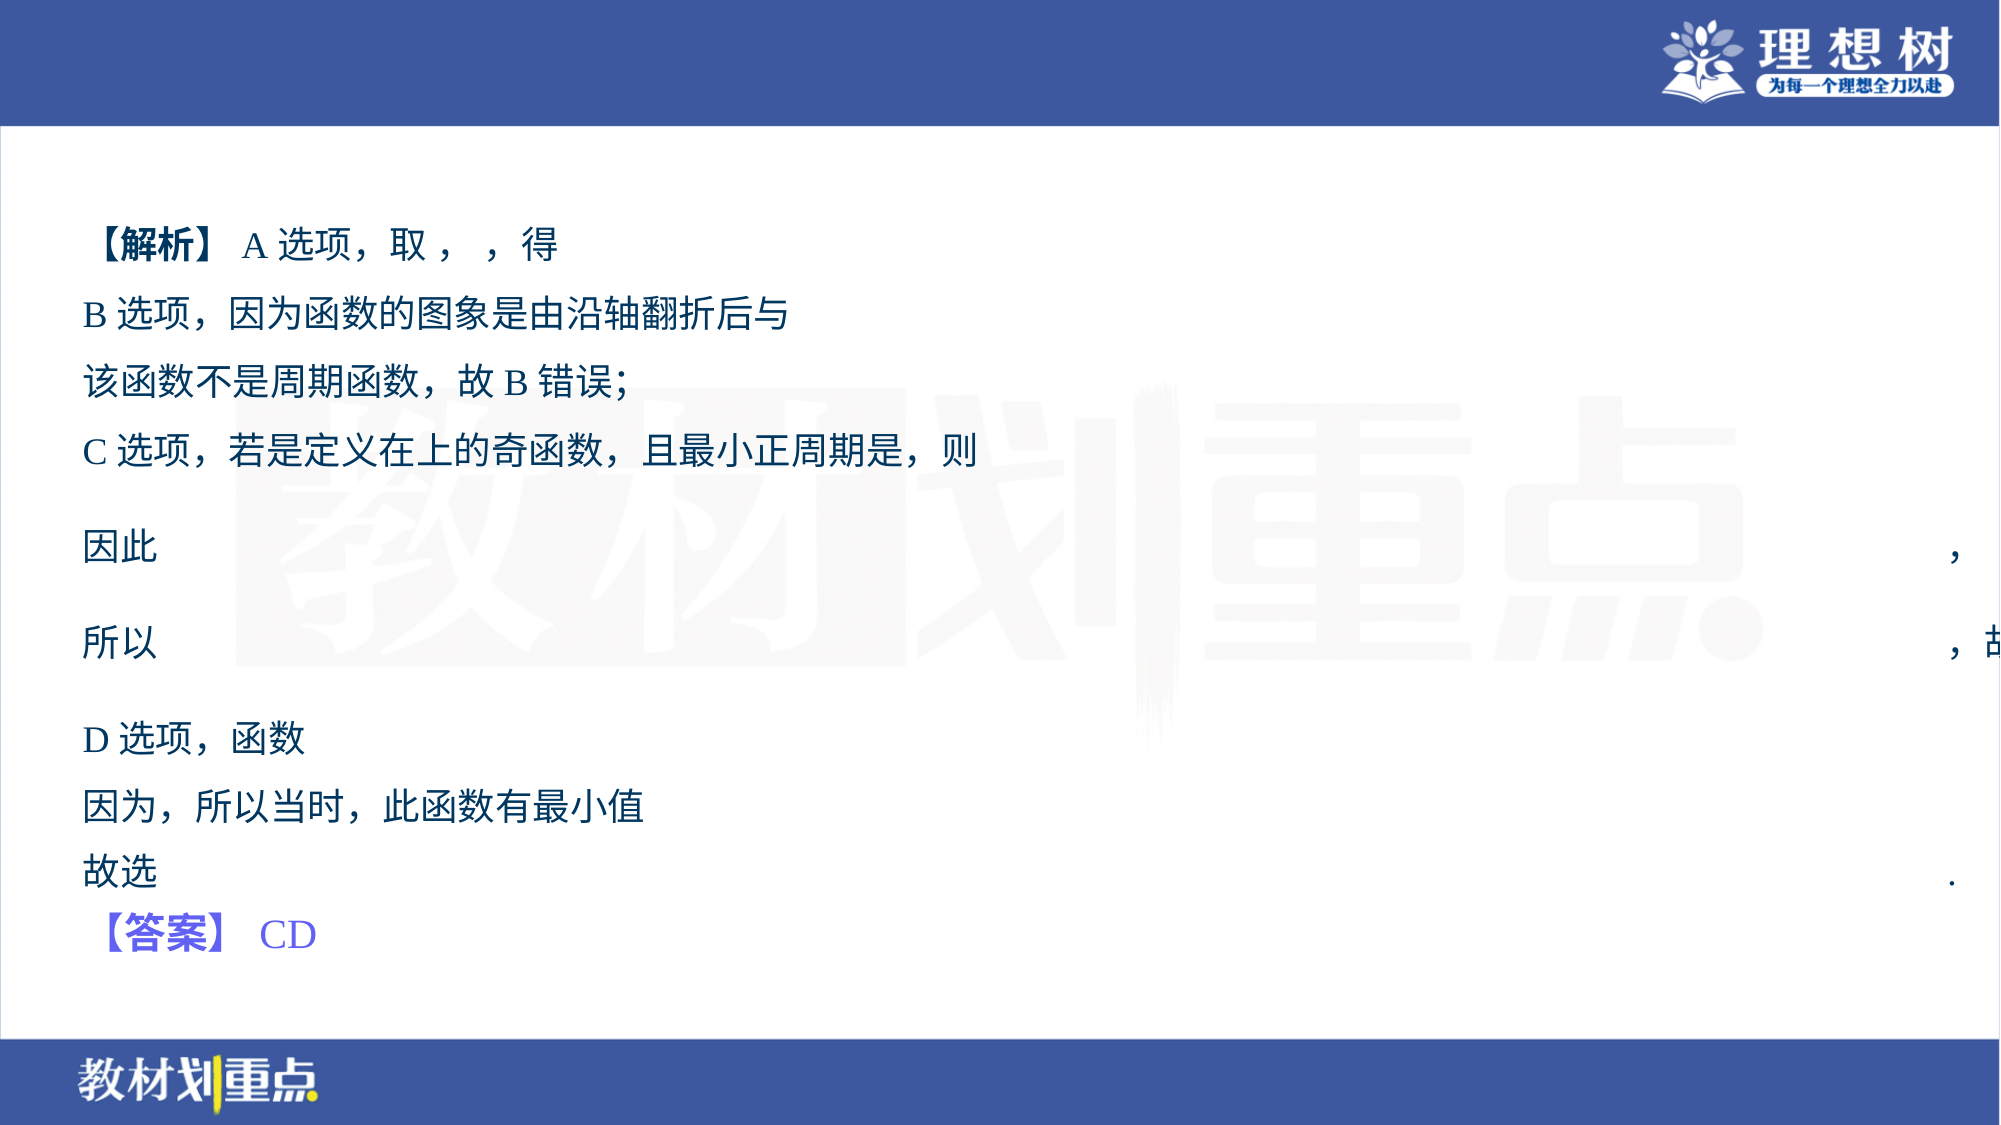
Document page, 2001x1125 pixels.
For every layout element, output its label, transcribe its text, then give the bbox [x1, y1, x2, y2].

text_box 【答案】CD [82, 881, 1817, 949]
picture [0, 0, 2000, 1125]
picture [1990, 644, 1998, 652]
